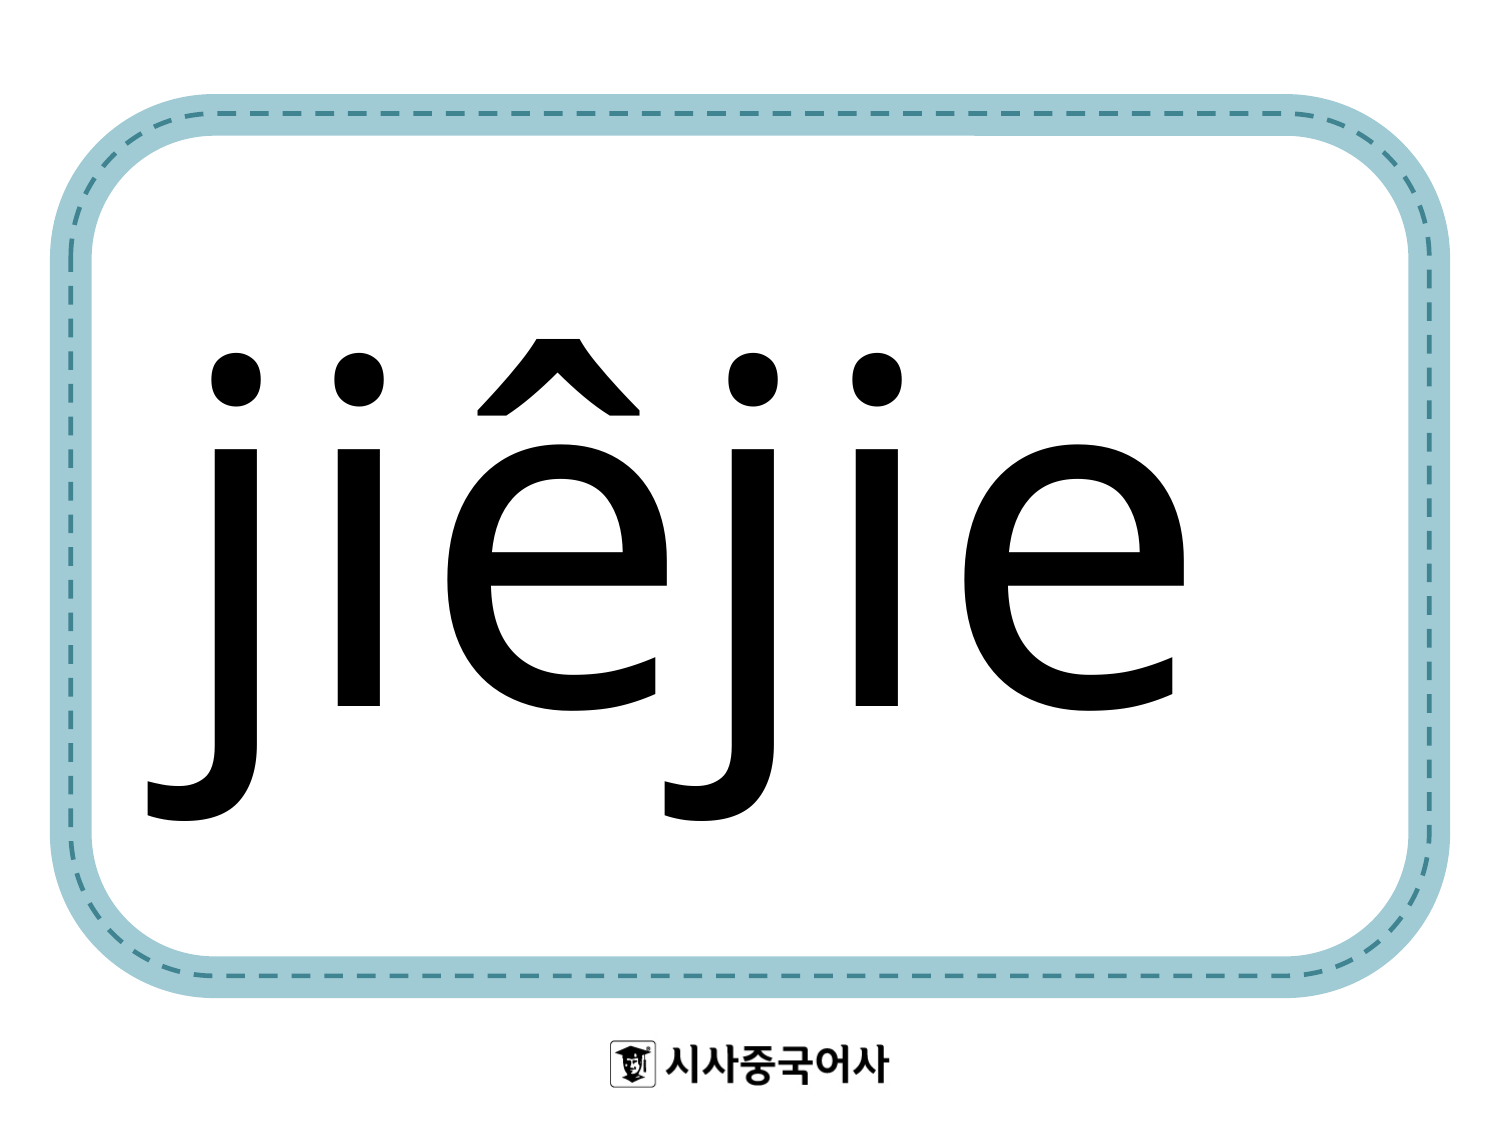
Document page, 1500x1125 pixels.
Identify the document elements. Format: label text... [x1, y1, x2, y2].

text_box jiêjie [145, 183, 1354, 846]
picture [602, 1034, 898, 1094]
